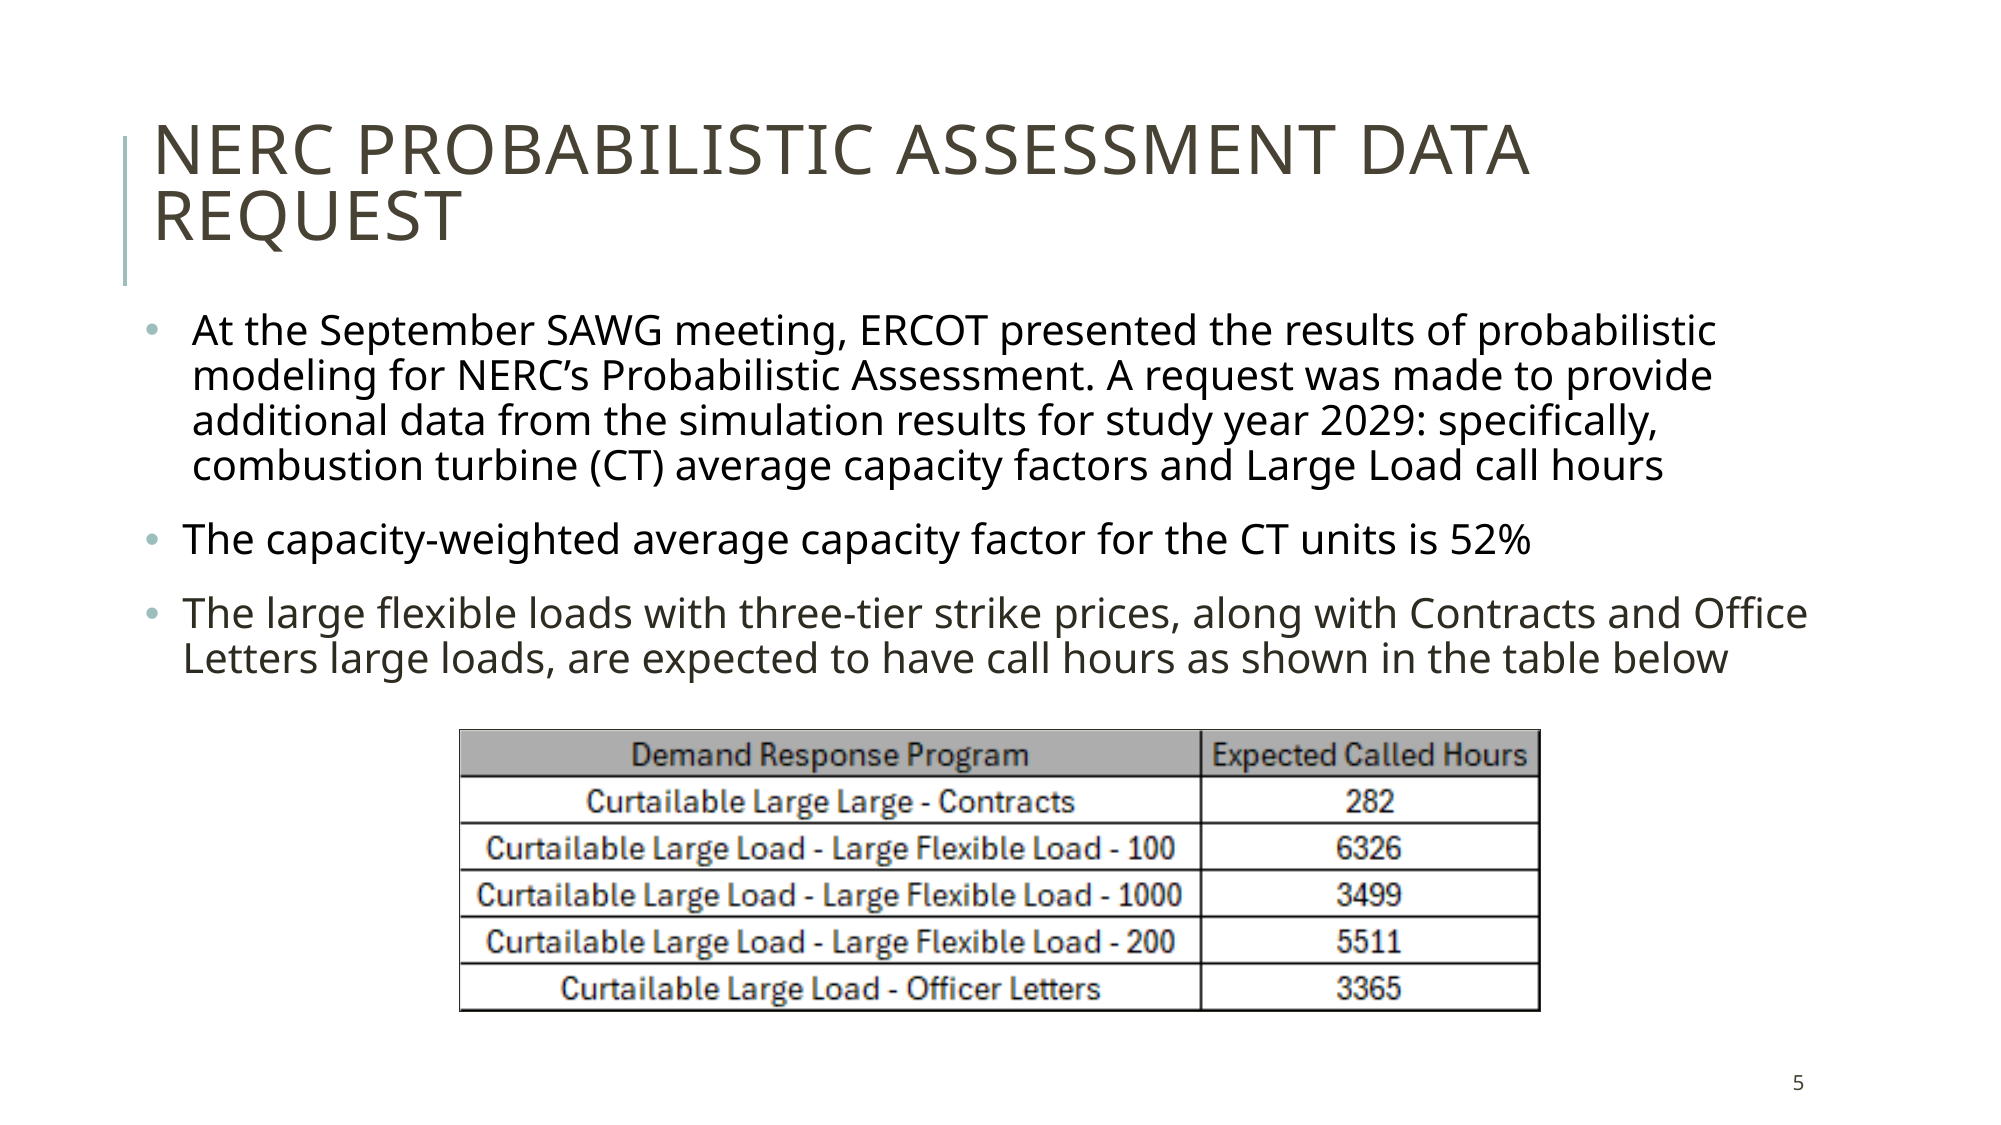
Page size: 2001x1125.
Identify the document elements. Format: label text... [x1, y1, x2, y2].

title NERC Probabilistic Assessment Data Request [137, 113, 1777, 262]
picture [458, 729, 1541, 1012]
slide_number 5 [1777, 1061, 1938, 1107]
list At the September SAWG meeting, ERCOT presented the results of probabilistic modeling for NERC’s Probabilistic Assessment. A request was made to provide additional data from the simulation results for study year 2029: specifically, combustion turbine (CT) average capacity factors and Large Load call hours The capacity-weighted average capacity factor for the CT units is 52% The large flexible loads with three-tier strike prices, along with Contracts and Office Letters large loads, are expected to have call hours as shown in the table below [137, 301, 1863, 1035]
